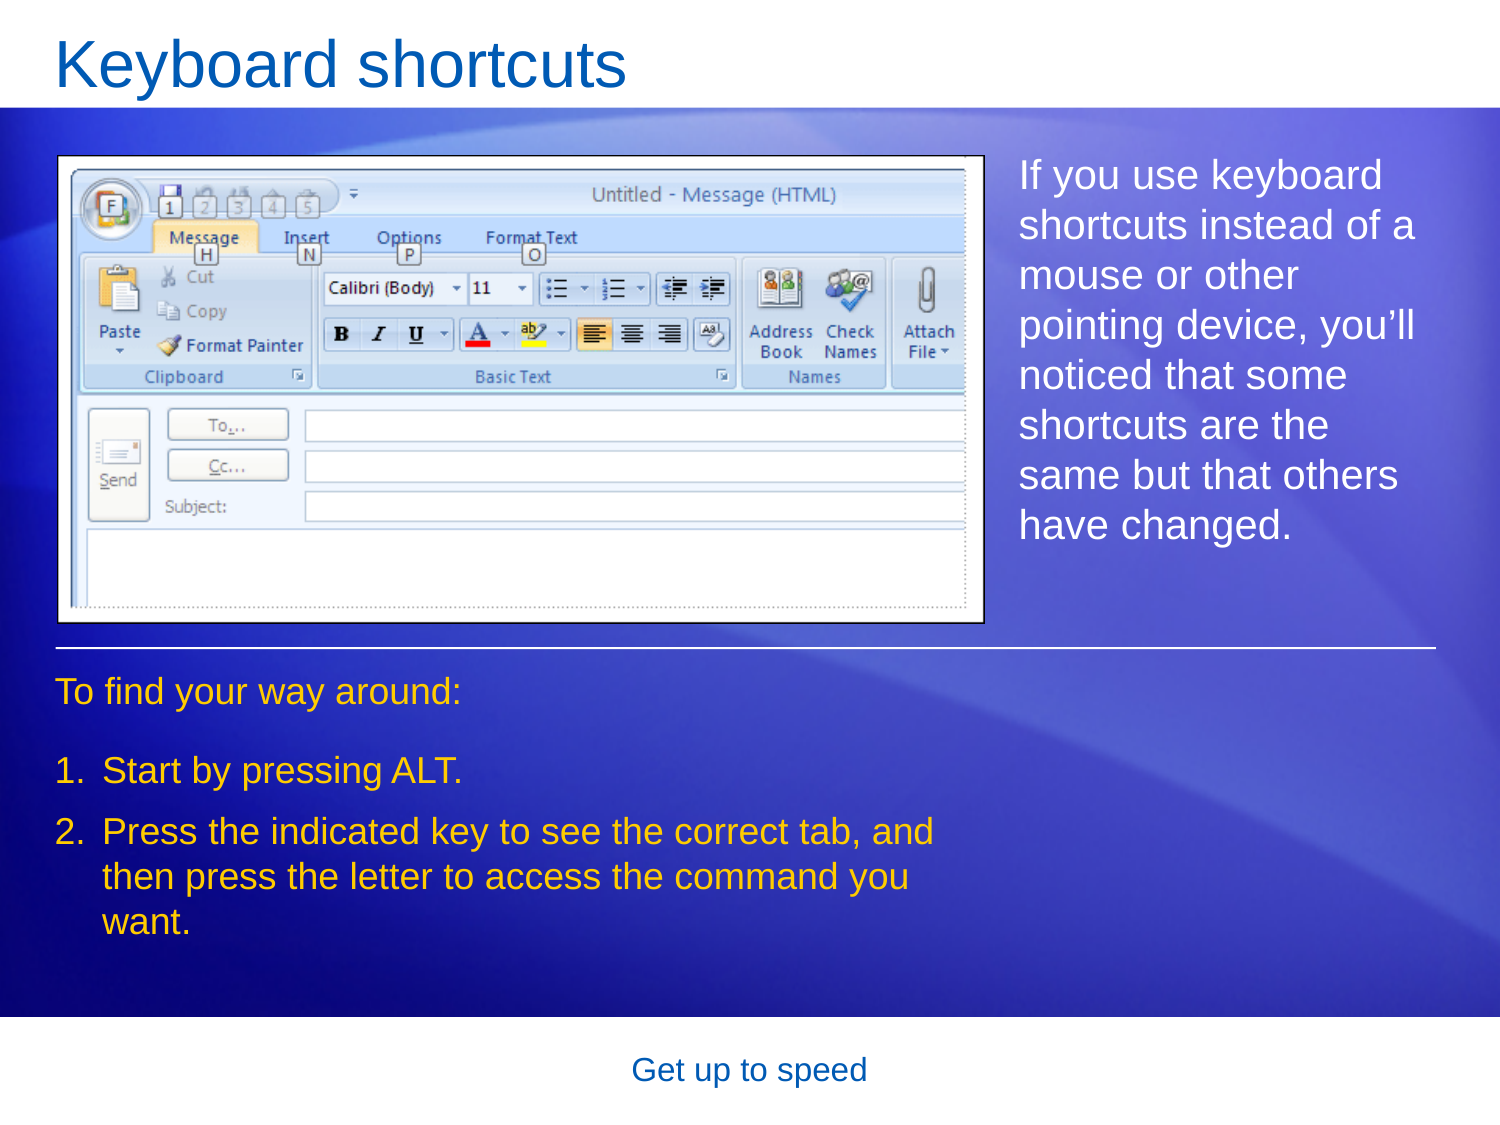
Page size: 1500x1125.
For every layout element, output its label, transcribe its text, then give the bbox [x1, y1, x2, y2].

footer Get up to speed [445, 1016, 1055, 1096]
title Keyboard shortcuts [39, 10, 1500, 112]
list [57, 155, 985, 624]
text_box To find your way around: [39, 659, 1014, 725]
text_box If you use keyboard shortcuts instead of a mouse or other pointing device, you’ll noticed that some shortcuts are the same but that others have changed. [1003, 140, 1454, 594]
picture [0, 108, 1500, 1017]
text_box Start by pressing ALT. Press the indicated key to see the correct tab, and then press the letter to access the command you want. [39, 738, 1018, 950]
